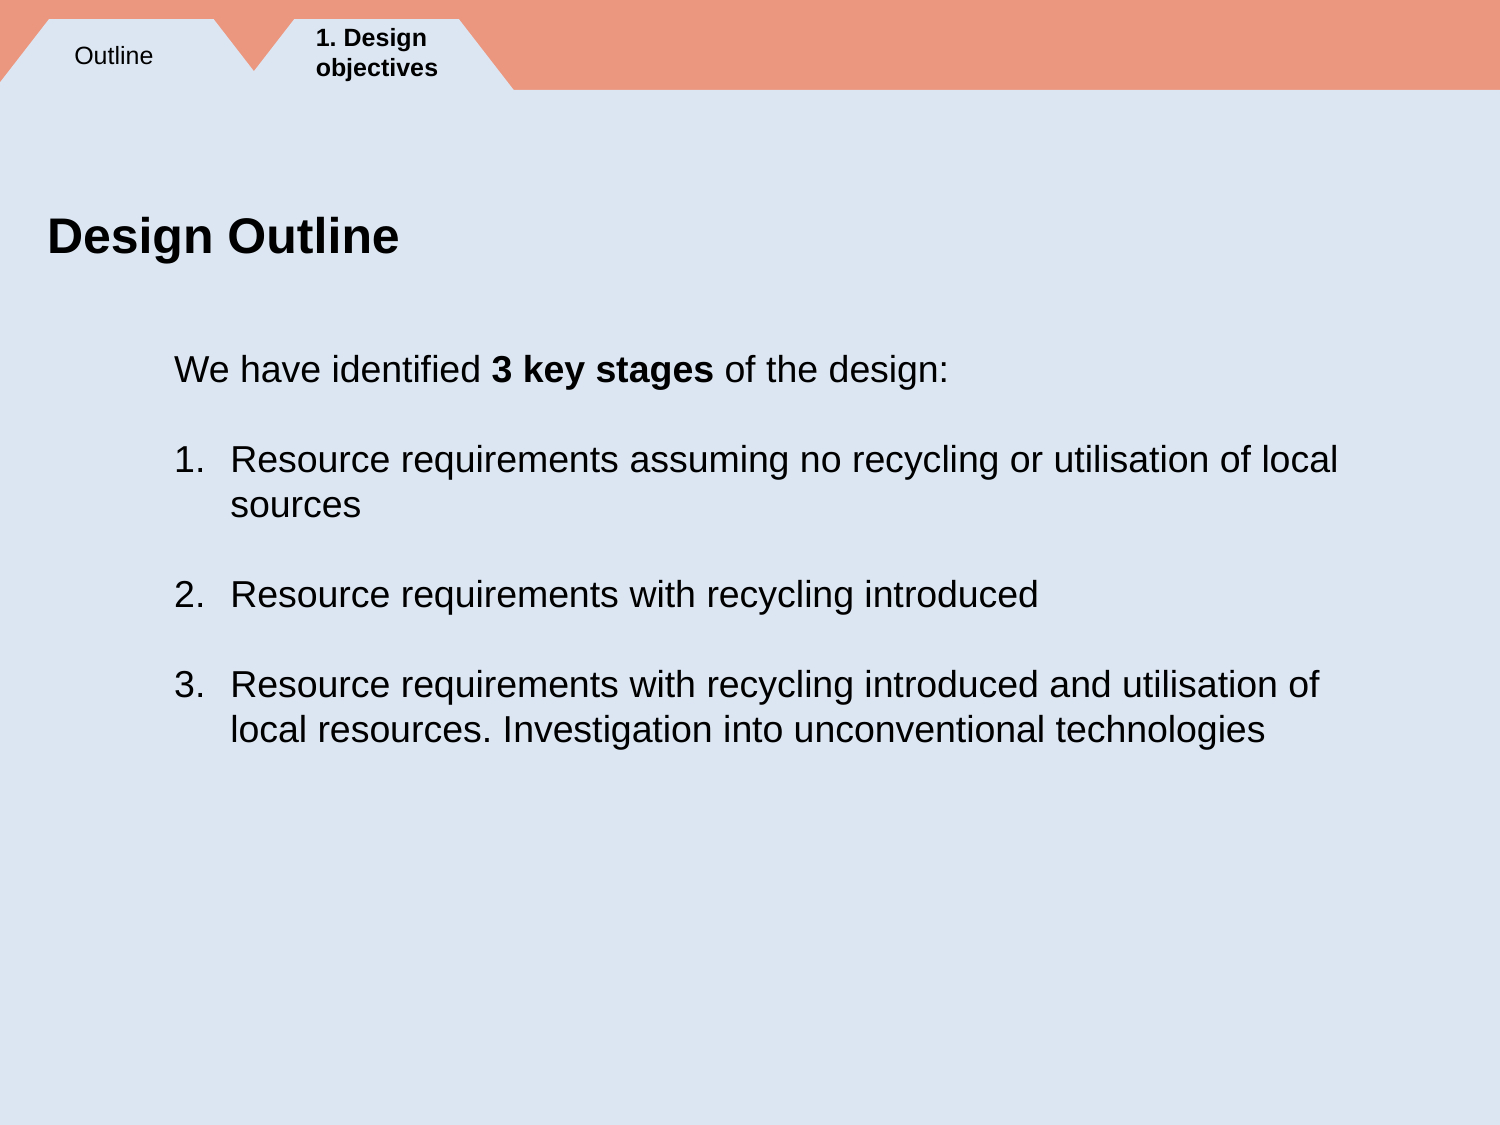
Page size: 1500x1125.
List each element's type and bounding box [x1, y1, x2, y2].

list [0, 0, 1500, 1125]
